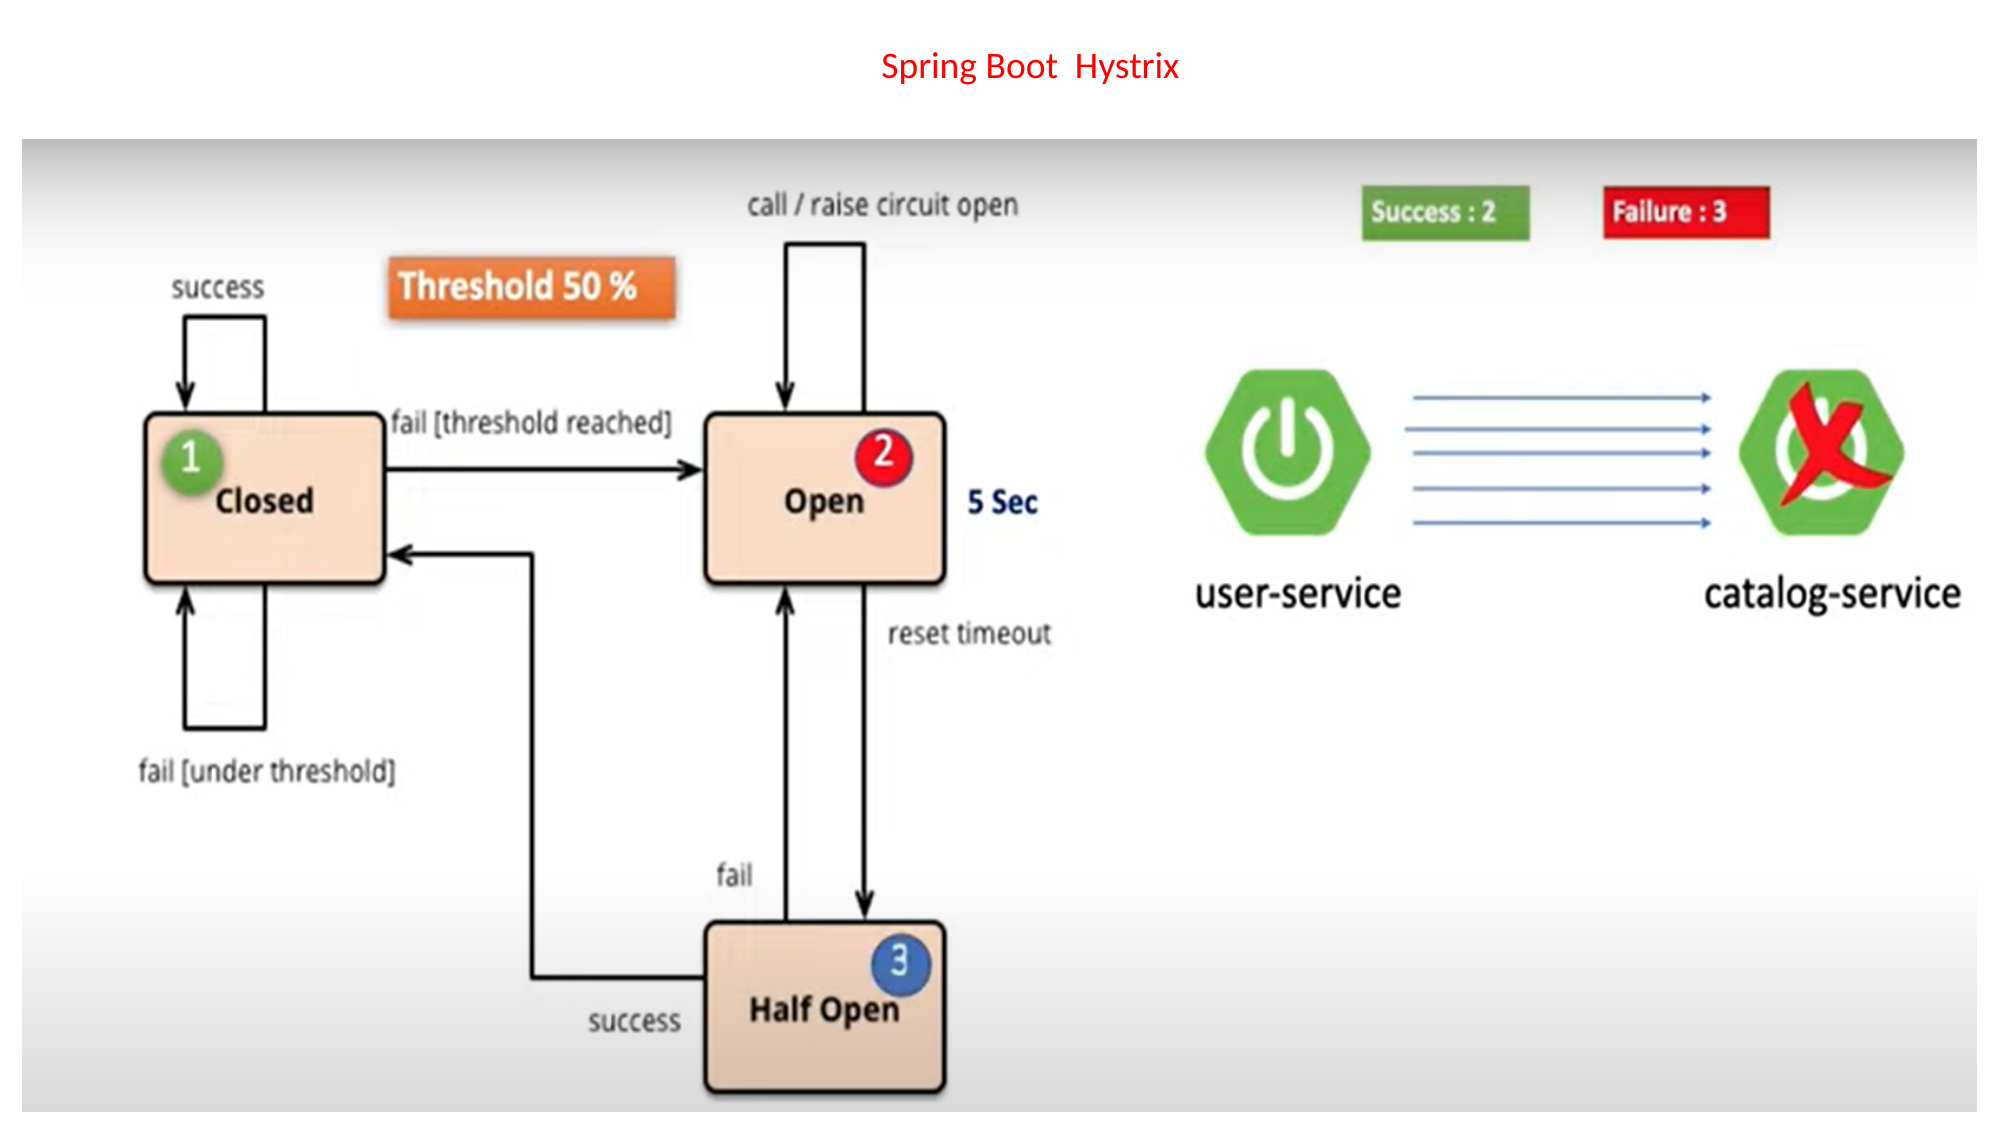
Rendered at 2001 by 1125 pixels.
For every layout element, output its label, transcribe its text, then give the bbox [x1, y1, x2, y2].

text_box Spring Boot Hystrix [508, 0, 1552, 128]
picture [22, 139, 1977, 1112]
